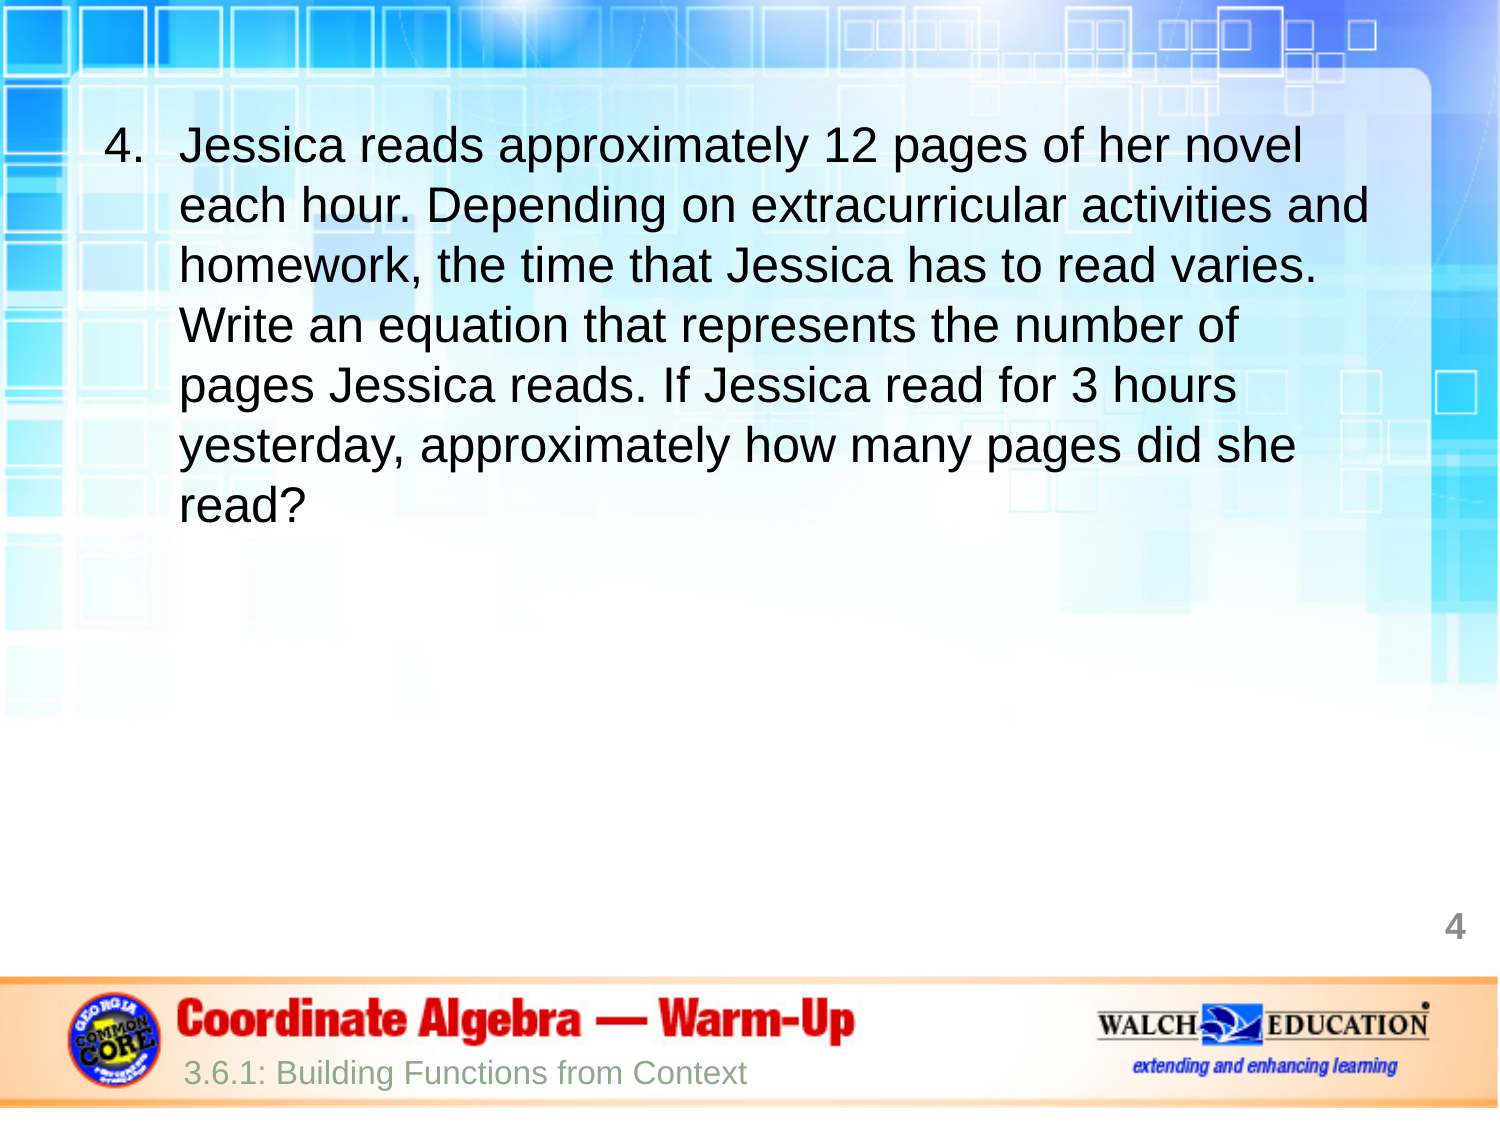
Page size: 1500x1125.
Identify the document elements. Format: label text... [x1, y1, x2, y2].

text_box [1441, 924, 1472, 1001]
subtitle Jessica reads approximately 12 pages of her novel each hour. Depending on extracurricular activities and homework, the time that Jessica has to read varies. Write an equation that represents the number of pages Jessica reads. If Jessica read for 3 hours yesterday, approximately how many pages did she read? [89, 105, 1390, 925]
slide_number 4 [1361, 901, 1481, 949]
footer 3.6.1: Building Functions from Context [168, 1048, 1067, 1094]
picture [0, 0, 1500, 1108]
